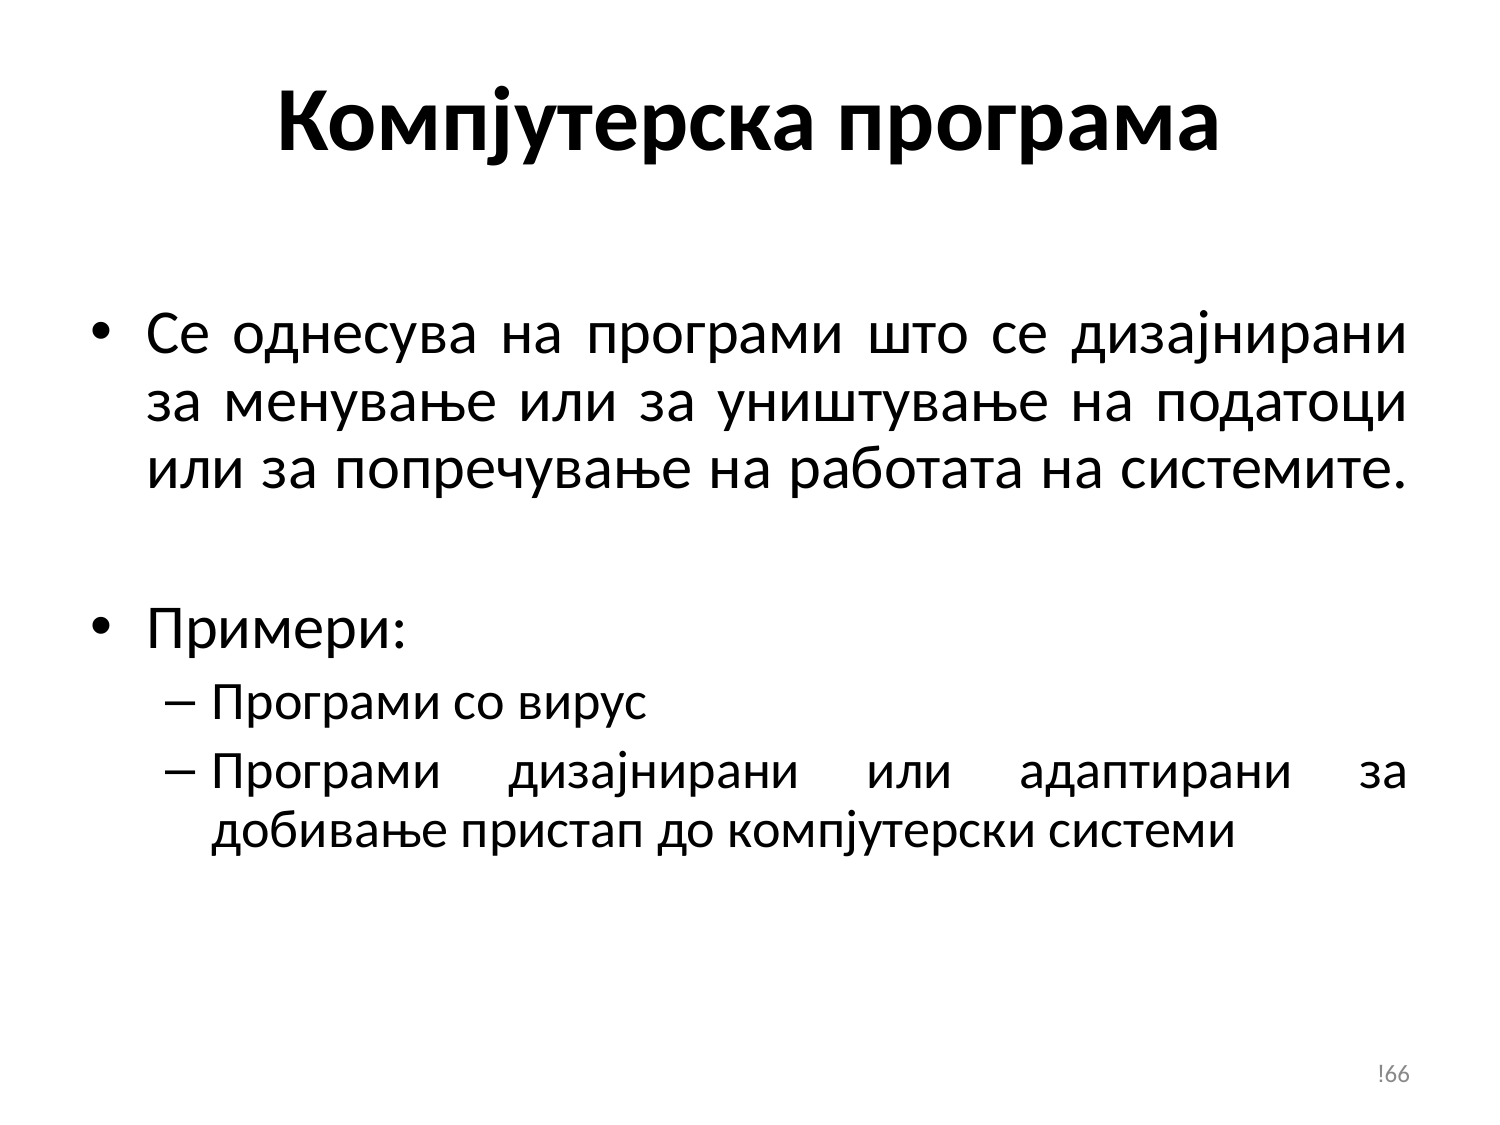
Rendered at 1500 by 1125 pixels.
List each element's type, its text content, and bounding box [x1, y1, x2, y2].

title Компјутерска програма [75, 20, 1425, 208]
slide_number !66 [1074, 1042, 1425, 1103]
list Се однесува на програми што се дизајнирани за менување или за уништување на податоци или за попречување на работата на системите. Примери: Програми со вирус Програми дизајнирани или адаптирани за добивање пристап до компјутерски системи [75, 292, 1425, 858]
